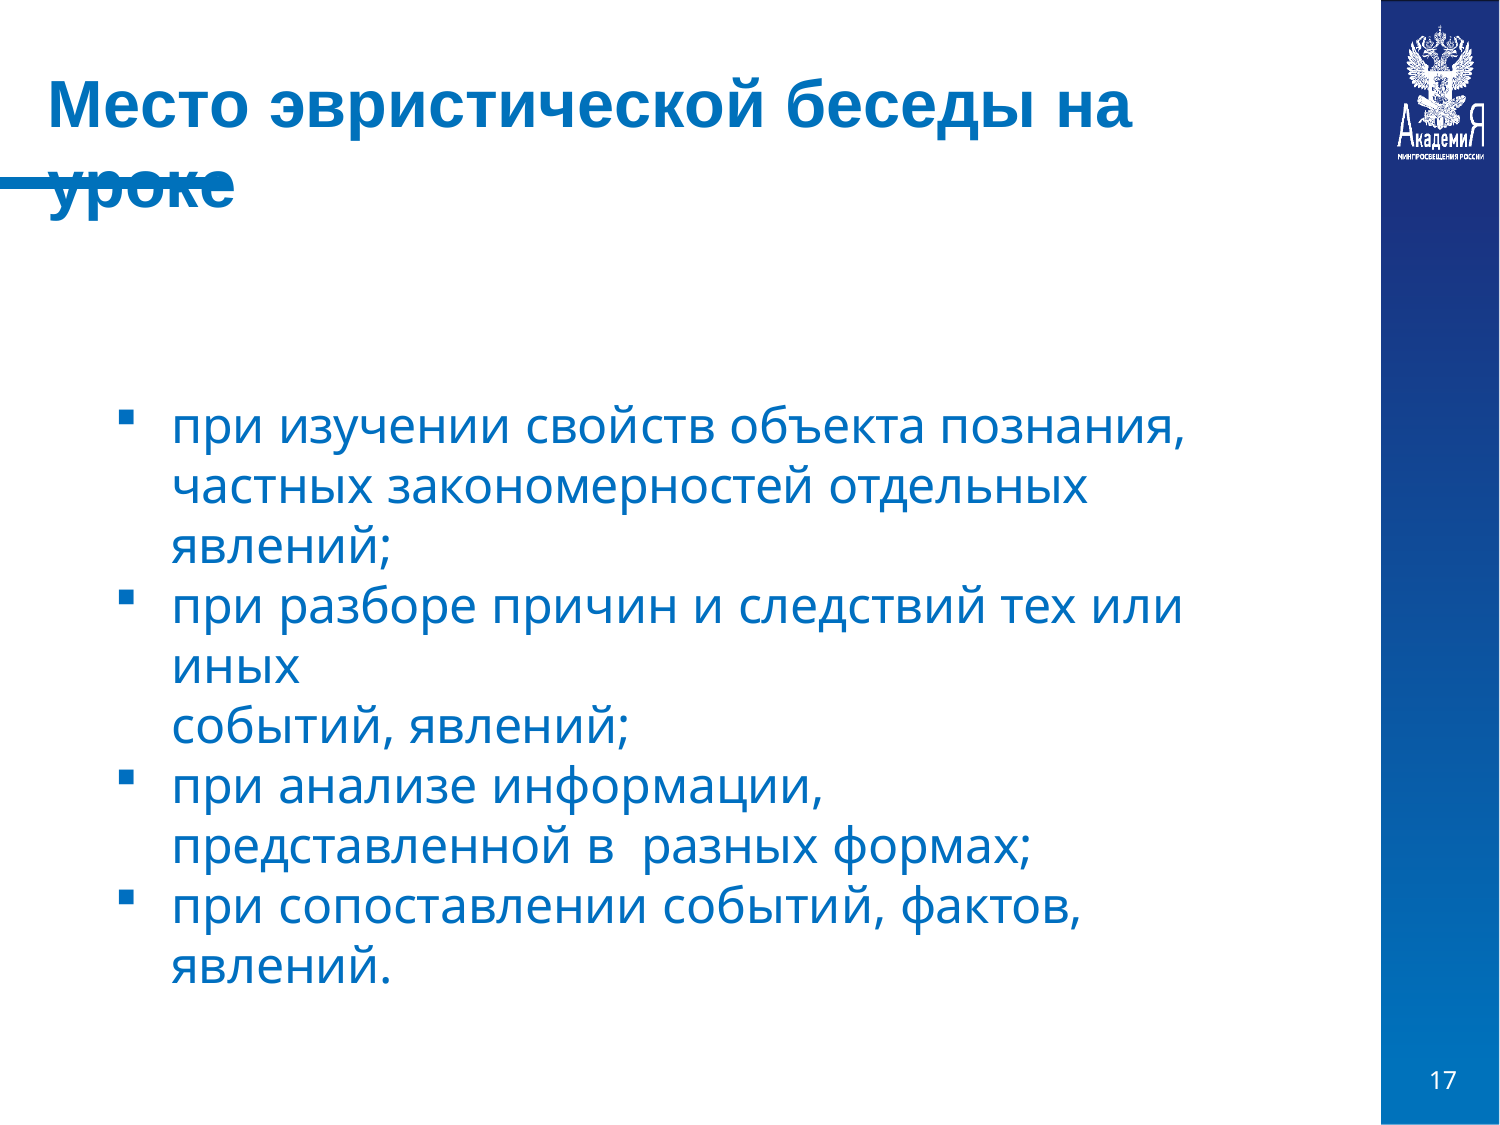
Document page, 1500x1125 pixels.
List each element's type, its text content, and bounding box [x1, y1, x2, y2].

title Место эвристической беседы на уроке [45, 58, 1355, 249]
slide_number 14 [1422, 1069, 1464, 1125]
picture [1381, 0, 1500, 1125]
text_box при изучении свойств объекта познания, частных закономерностей отдельных явлений; при разборе причин и следствий тех или иных событий, явлений; при анализе информации, представленной в разных формах; при сопоставлении событий, фактов, явлений. [112, 391, 1264, 994]
